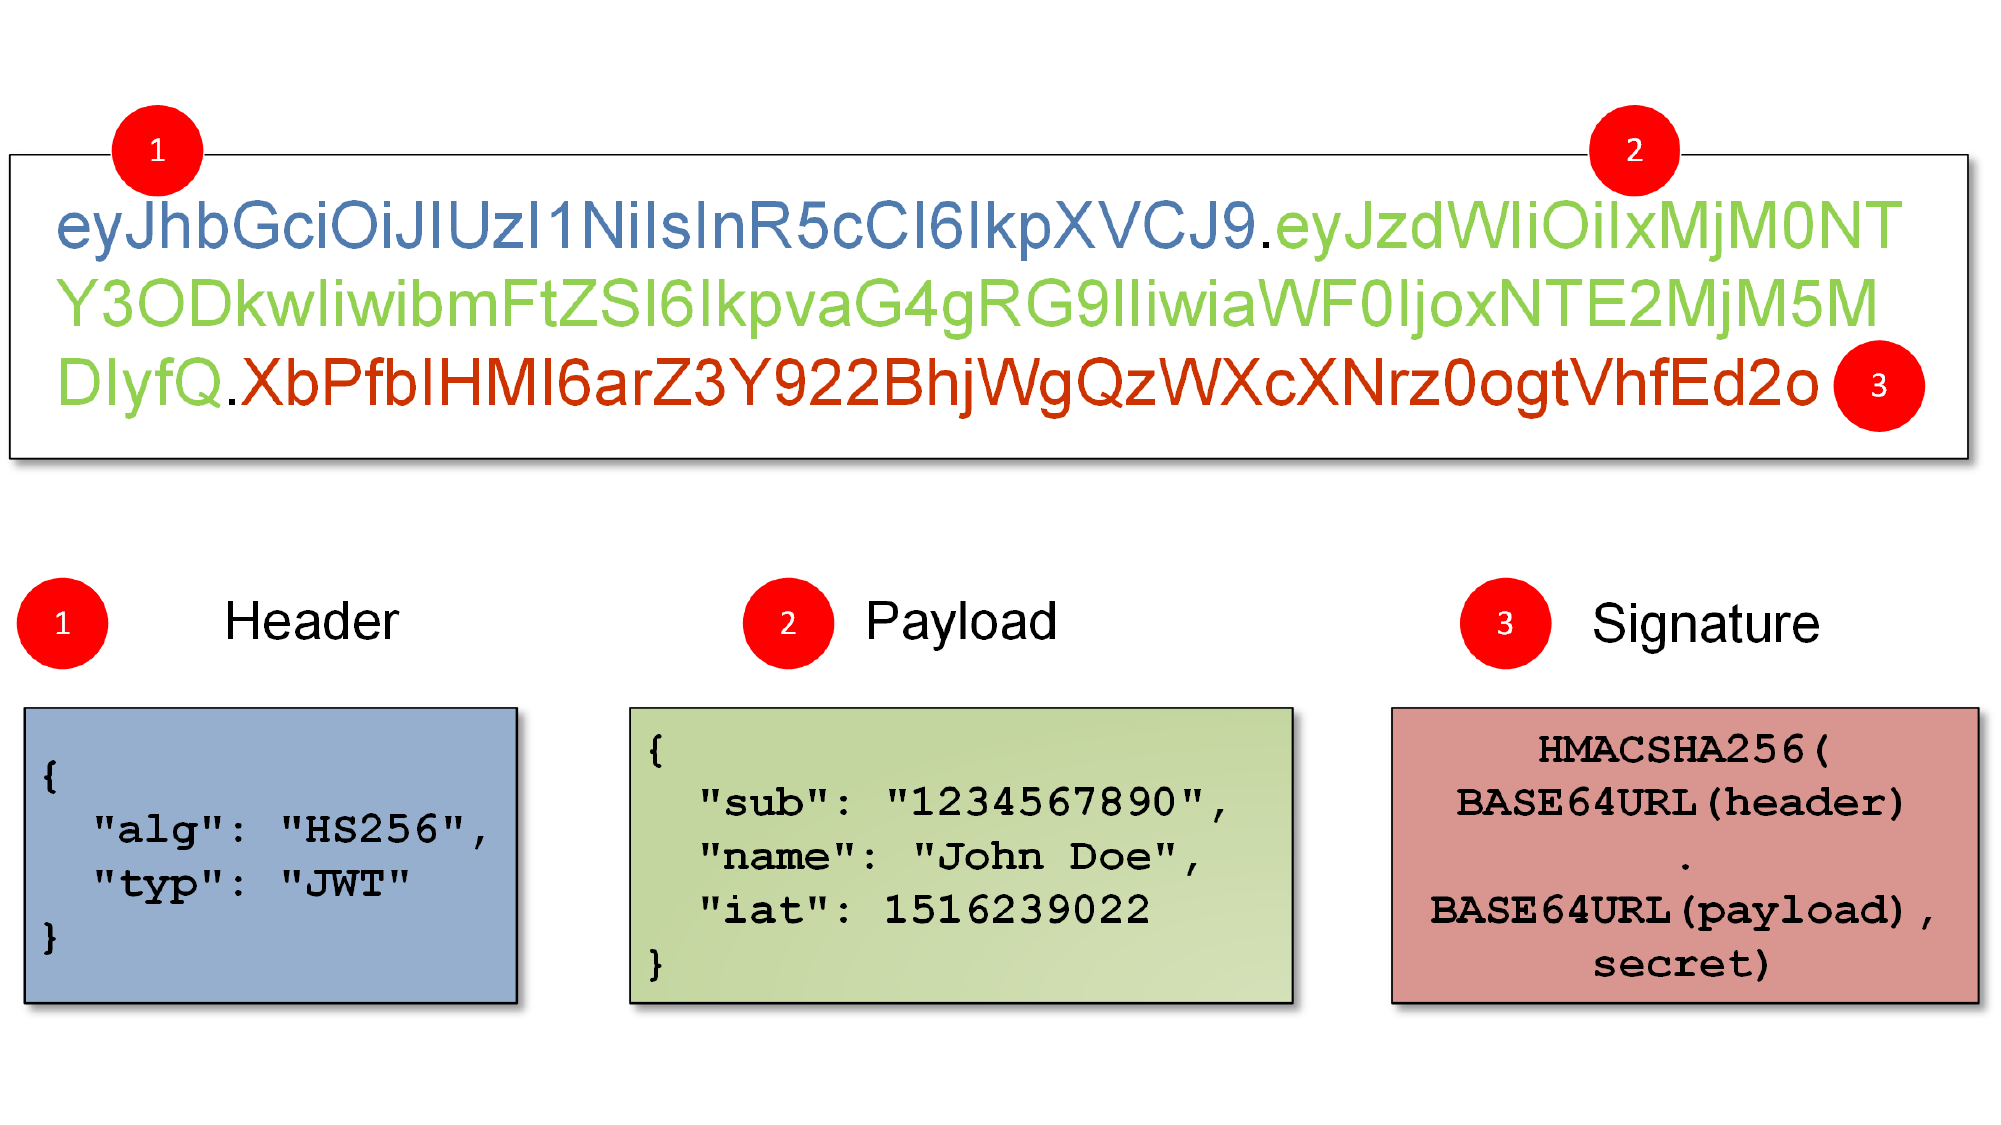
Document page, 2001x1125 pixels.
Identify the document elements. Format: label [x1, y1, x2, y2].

picture [0, 102, 2000, 1023]
